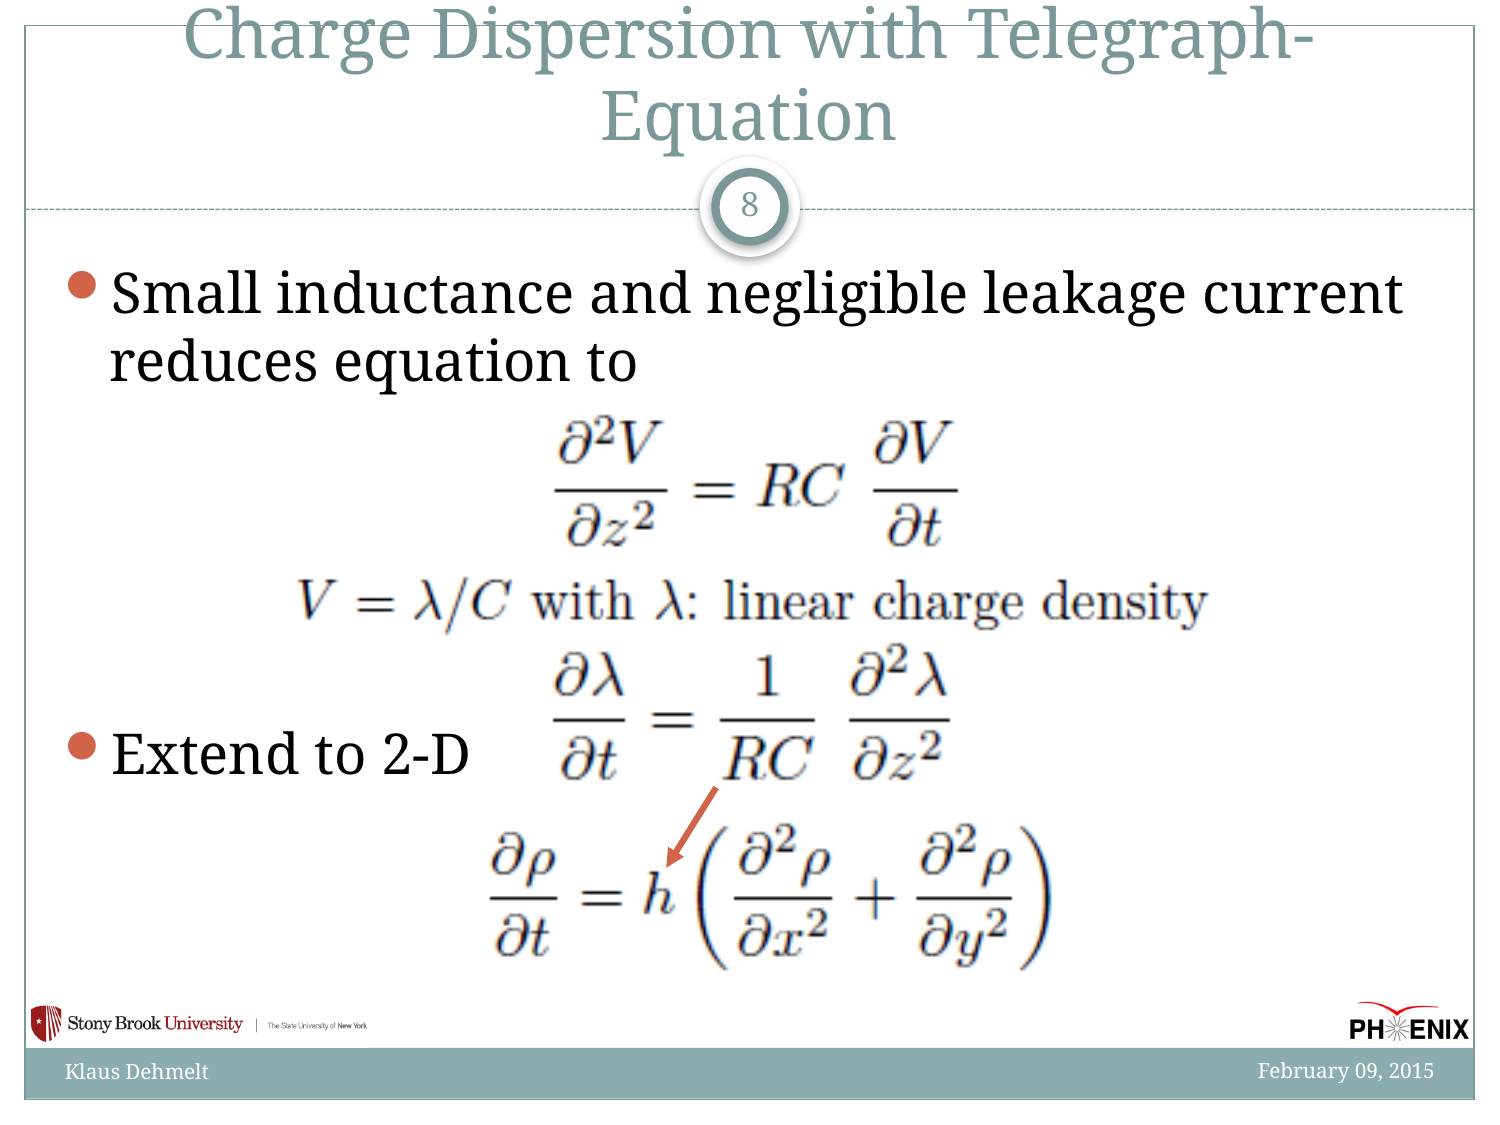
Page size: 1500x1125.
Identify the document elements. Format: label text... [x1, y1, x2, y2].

footer Klaus Dehmelt [50, 1051, 638, 1112]
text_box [665, 787, 717, 868]
title Charge Dispersion with Telegraph-Equation [49, 37, 1450, 162]
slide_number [950, 1050, 1450, 1111]
picture [285, 399, 1215, 795]
picture [1350, 1001, 1469, 1041]
picture [30, 994, 367, 1048]
slide_number 8 [712, 169, 788, 243]
picture [474, 801, 1063, 986]
